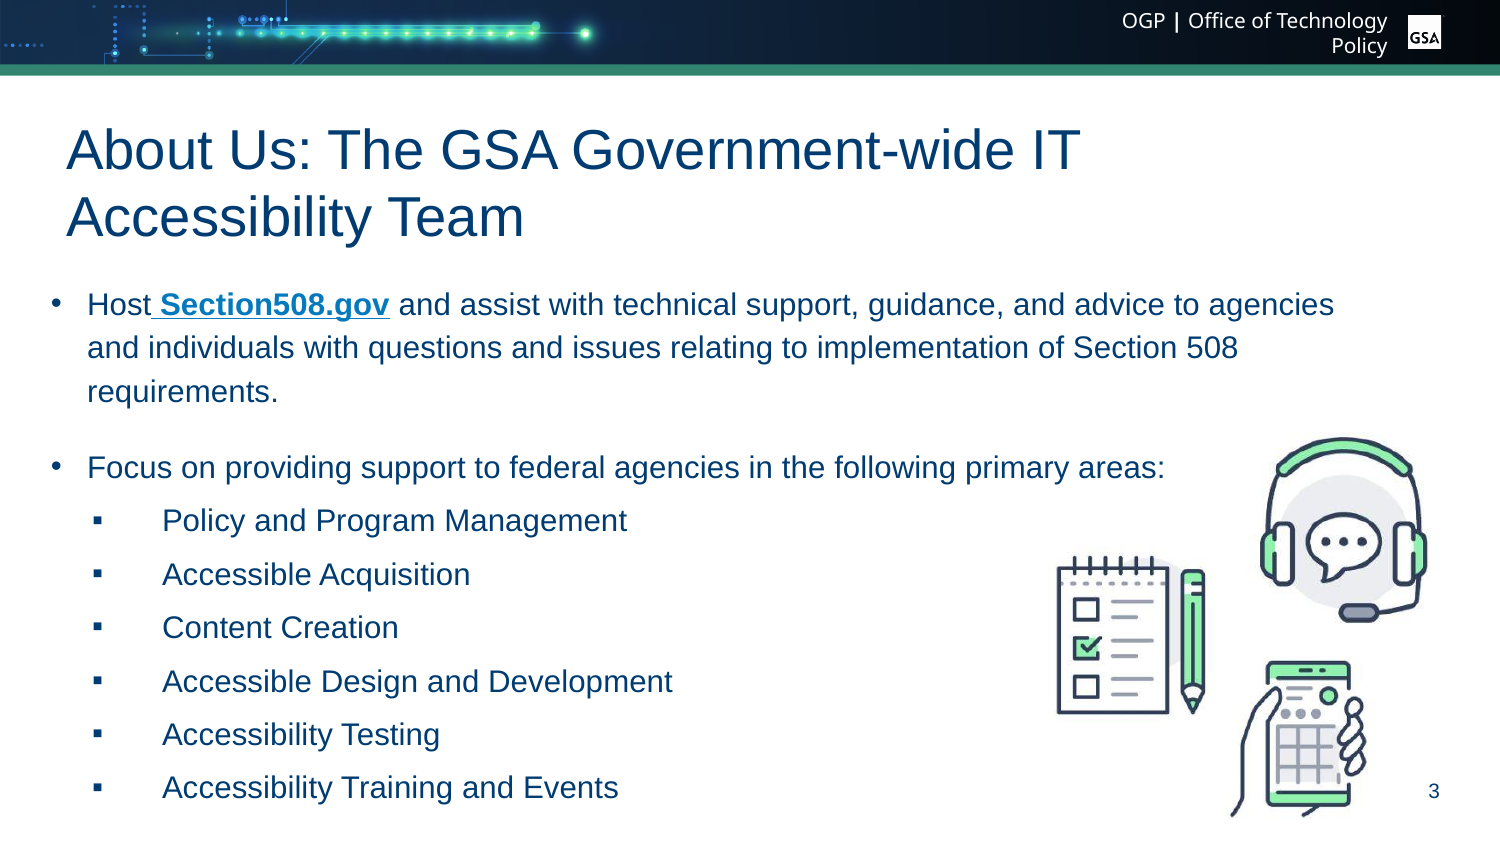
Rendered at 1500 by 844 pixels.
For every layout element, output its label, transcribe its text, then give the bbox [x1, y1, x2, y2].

picture [1039, 530, 1393, 830]
list Host Section508.gov and assist with technical support, guidance, and advice to agencies and individuals with questions and issues relating to implementation of Section 508 requirements. Focus on providing support to federal agencies in the following primary areas: Policy and Program Management Accessible Acquisition Content Creation Accessible Design and Development Accessibility Testing Accessibility Training and Events [33, 264, 1408, 785]
slide_number 3 [1397, 757, 1455, 823]
picture [1246, 414, 1455, 634]
picture [0, 0, 1500, 64]
title About Us: The GSA Government-wide IT Accessibility Team [51, 98, 1346, 192]
